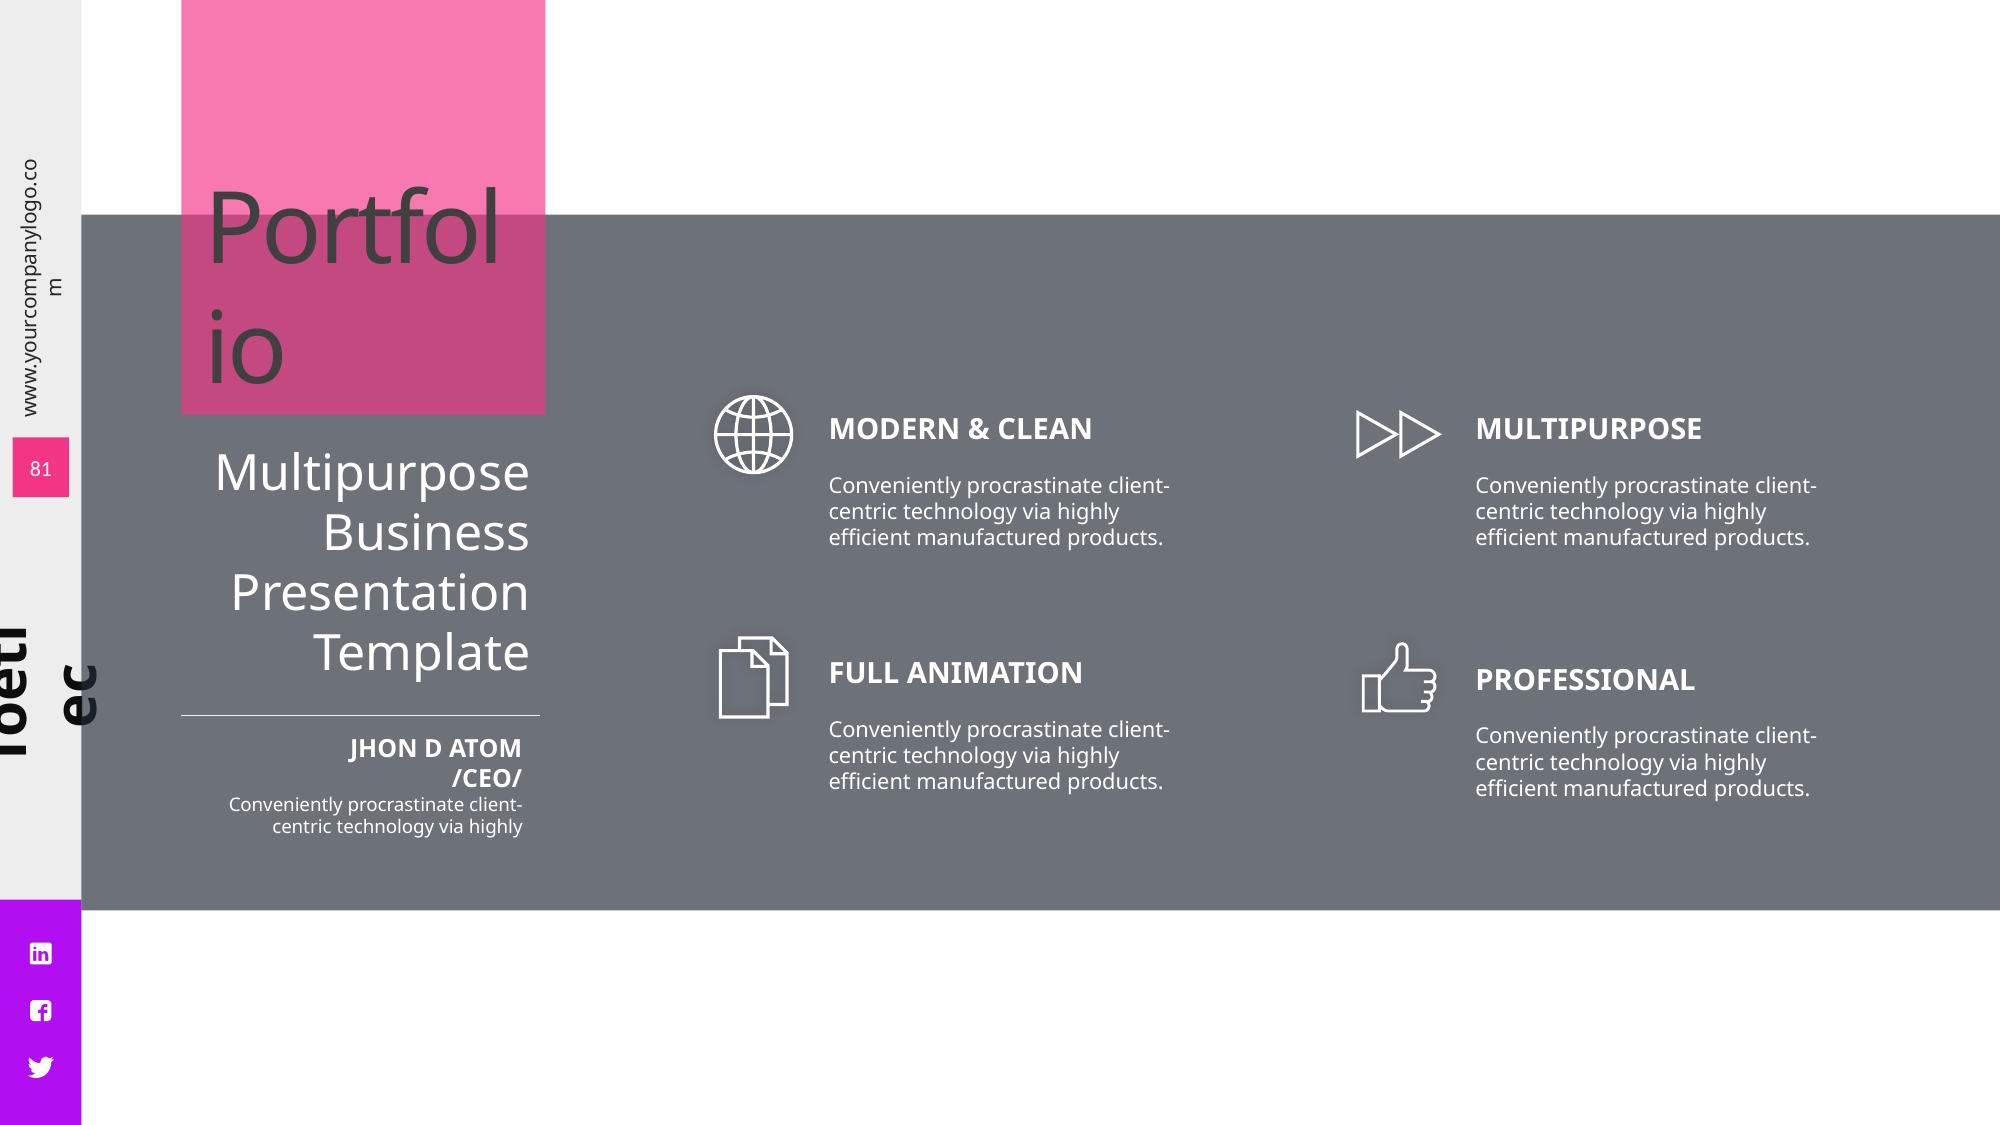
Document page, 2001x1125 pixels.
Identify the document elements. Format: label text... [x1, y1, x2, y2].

picture [81, 0, 2000, 1125]
slide_number 81 [12, 437, 69, 498]
